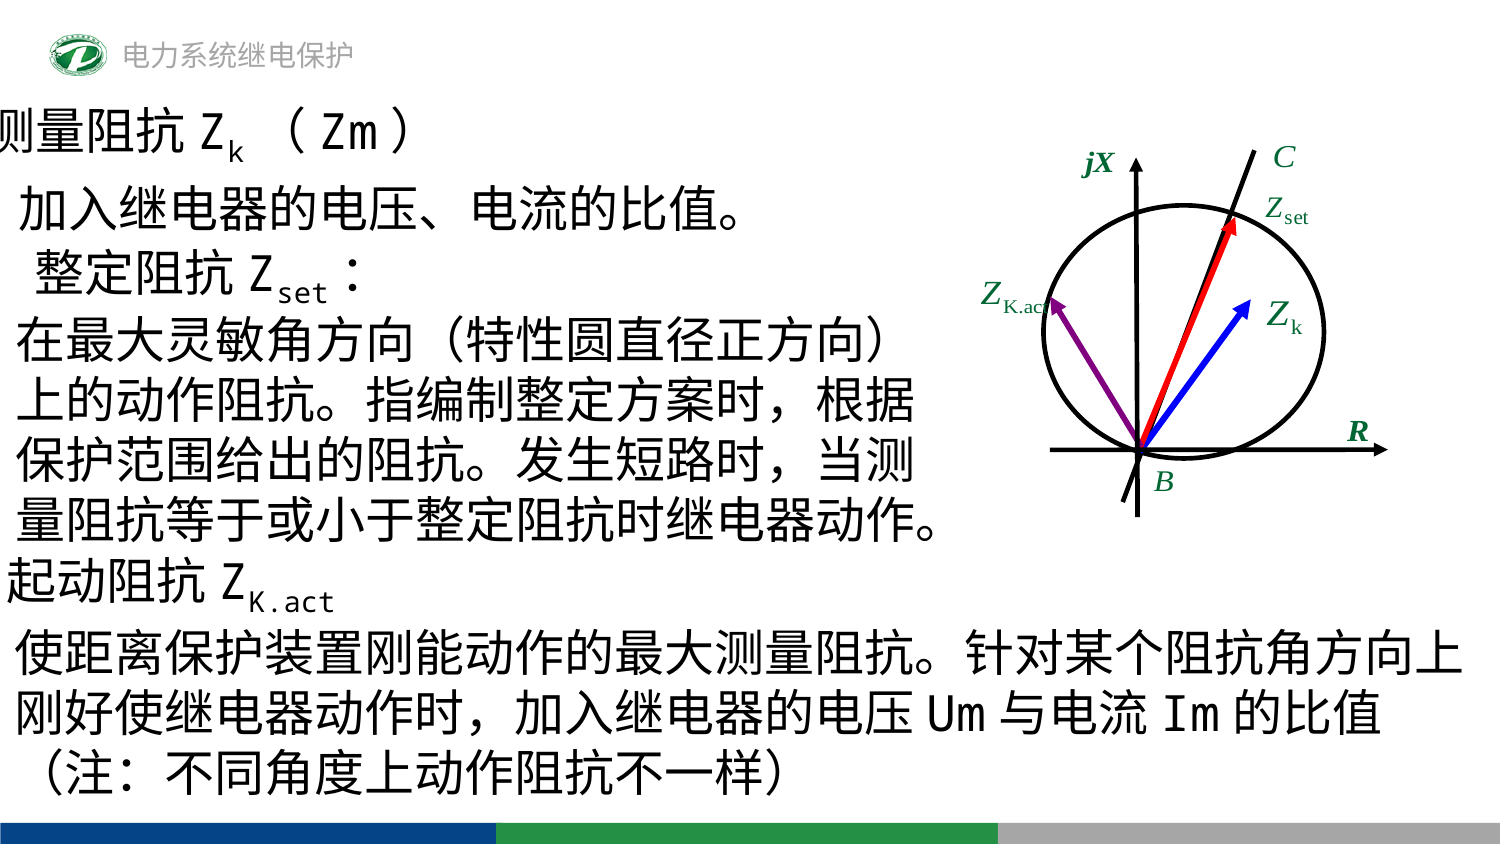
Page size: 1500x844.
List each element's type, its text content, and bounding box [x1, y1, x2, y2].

text_box 电力系统继电保护 [122, 29, 370, 80]
text_box 整定阻抗Zset： [19, 233, 451, 301]
text_box [0, 821, 494, 844]
text_box [996, 821, 1500, 844]
text_box 使距离保护装置刚能动作的最大测量阻抗。针对某个阻抗角方向上刚好使继电器动作时，加入继电器的电压Um与电流Im的比值（注：不同角度上动作阻抗不一样） [0, 614, 1483, 809]
text_box 在最大灵敏角方向（特性圆直径正方向）上的动作阻抗。指编制整定方案时，根据保护范围给出的阻抗。发生短路时，当测量阻抗等于或小于整定阻抗时继电器动作。 [0, 301, 965, 557]
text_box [974, 138, 1389, 518]
picture [41, 19, 118, 91]
text_box 起动阻抗ZK.act [0, 542, 351, 614]
text_box [494, 821, 996, 844]
text_box 测量阻抗Zk（Zm） [0, 92, 456, 176]
text_box 加入继电器的电压、电流的比值。 [3, 169, 784, 245]
